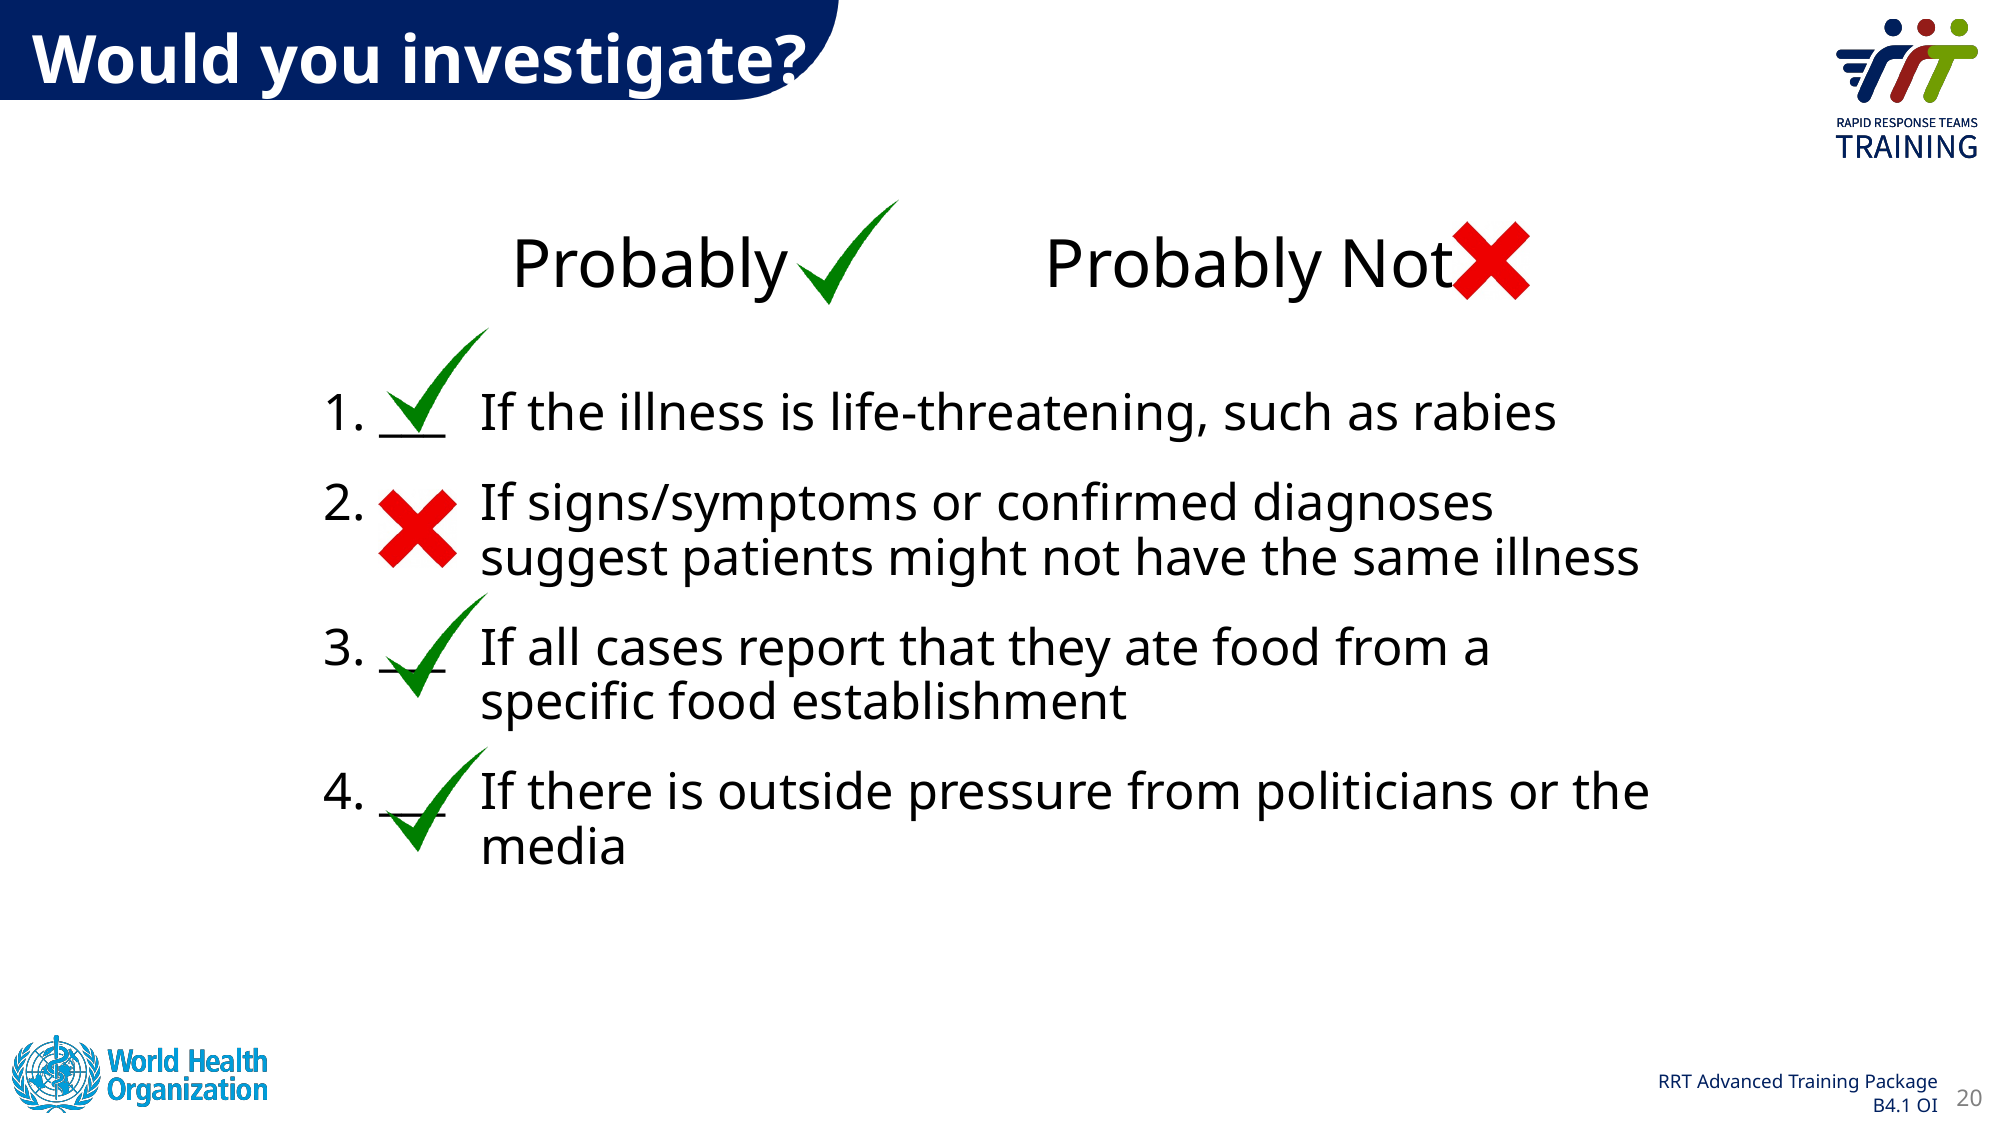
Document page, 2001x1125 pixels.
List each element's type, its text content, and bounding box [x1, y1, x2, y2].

picture [0, 0, 839, 100]
picture [384, 746, 488, 853]
picture [12, 1035, 54, 1068]
picture [385, 326, 489, 433]
picture [71, 1053, 90, 1091]
picture [40, 1062, 47, 1070]
picture [1835, 19, 1978, 167]
picture [12, 1083, 48, 1113]
picture [46, 1056, 54, 1062]
text_box 1. ___ If the illness is life-threatening, such as rabies 2. ___ If signs/symptoms or confirmed diagnoses suggest patients might not have the same illness 3. ___ If all cases report that they ate food from a specific food establishment 4. ___ If there is outside pressure from politicians or the media [316, 379, 1680, 885]
picture [34, 1054, 43, 1078]
picture [384, 592, 488, 698]
picture [24, 1054, 36, 1087]
picture [378, 489, 457, 568]
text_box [416, 211, 1483, 311]
picture [36, 1088, 78, 1105]
picture [22, 1062, 26, 1077]
picture [795, 199, 899, 305]
picture [30, 1083, 37, 1091]
picture [59, 1035, 267, 1113]
text_box Would you investigate? [24, 8, 1196, 115]
picture [50, 1108, 62, 1113]
picture [1451, 221, 1531, 300]
